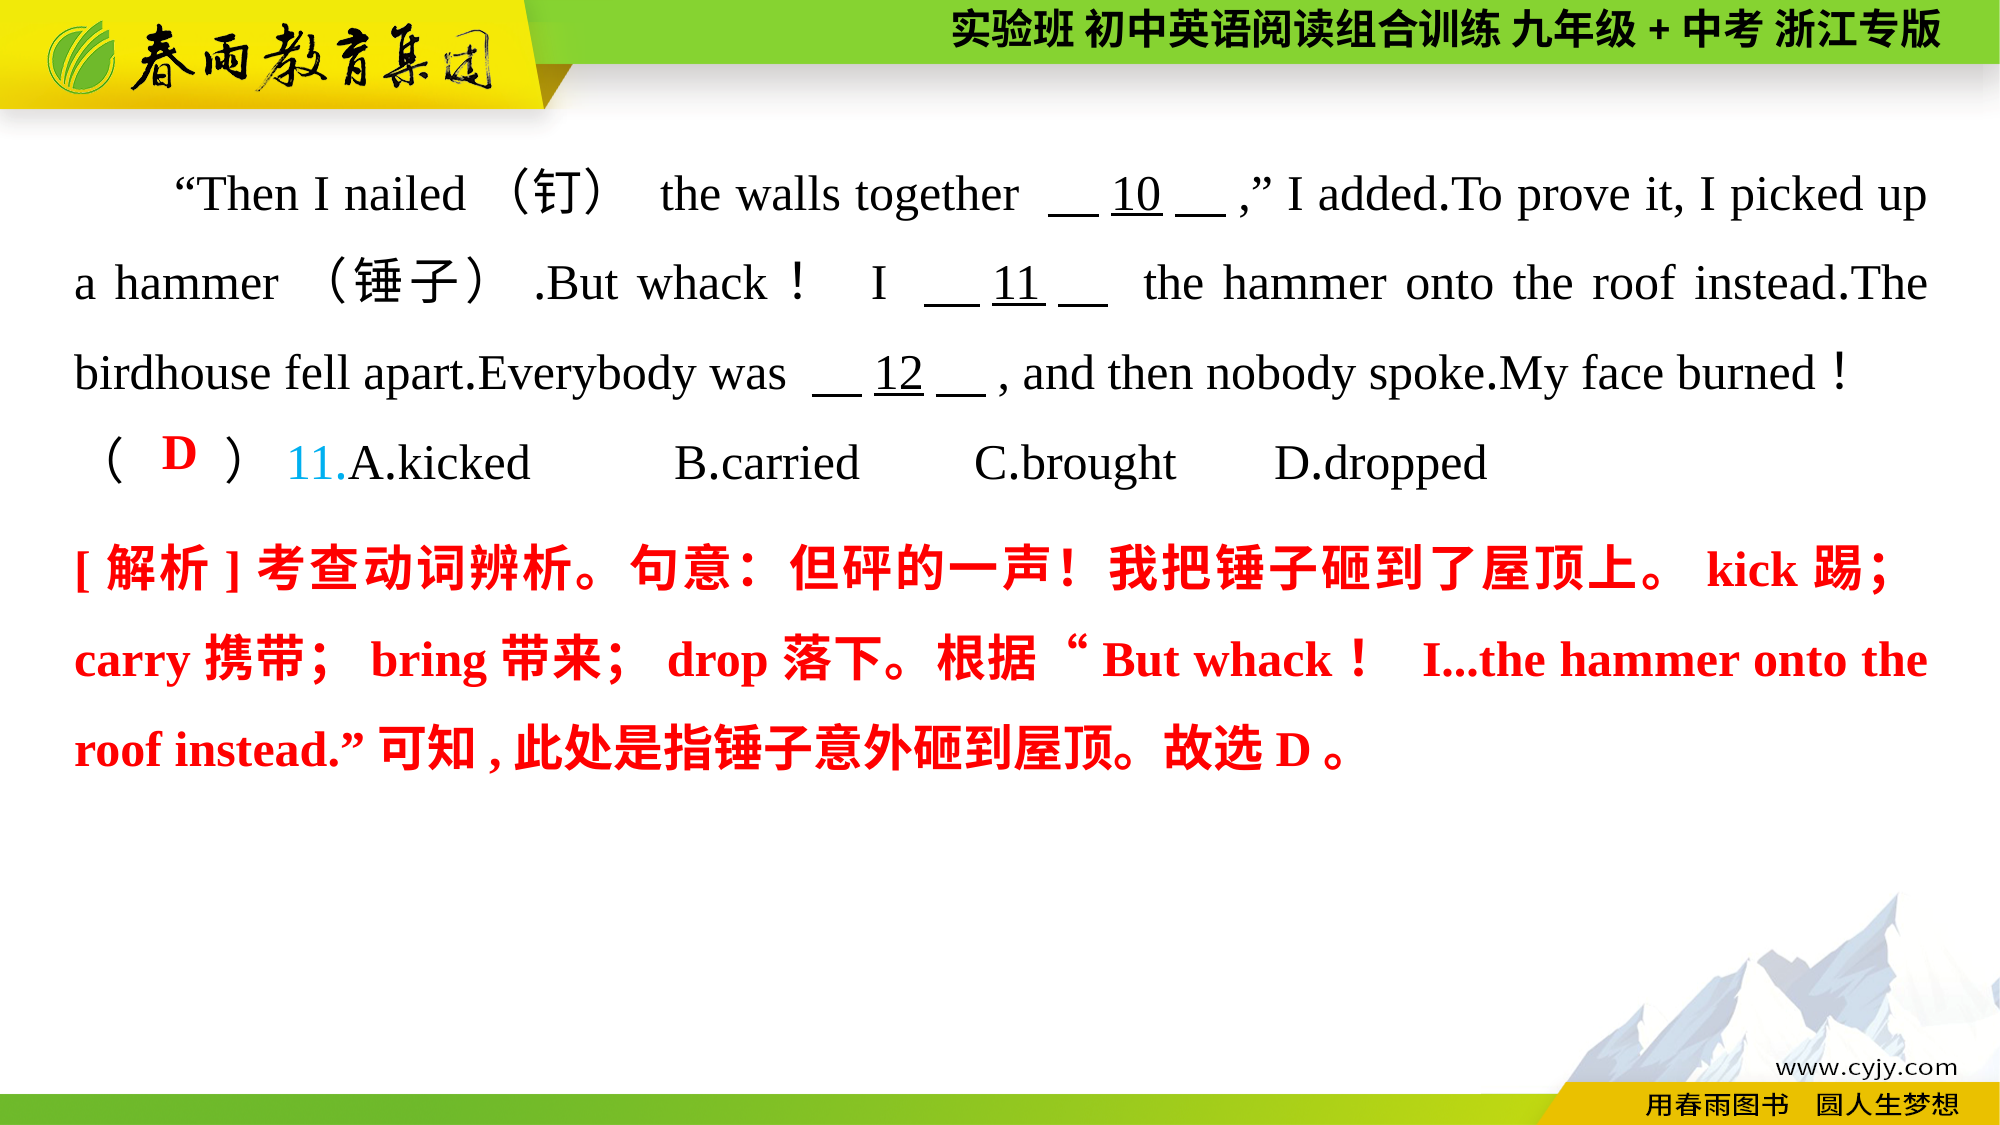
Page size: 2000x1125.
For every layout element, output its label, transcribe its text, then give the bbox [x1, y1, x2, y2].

text_box D [147, 411, 213, 487]
picture [0, 0, 2000, 1125]
list “Then I nailed（钉） the walls together 10 ,” I added.To prove it, I picked up a hammer（锤子）.But whack！ I 11 the hammer onto the roof instead.The birdhouse fell apart.Everybody was 12 , and then nobody spoke.My face burned！ （ ）11.A.kicked B.carried C.brought D.dropped [59, 122, 1944, 498]
text_box [解析]考查动词辨析。句意：但砰的一声！我把锤子砸到了屋顶上。kick踢；carry携带；bring带来；drop落下。根据“But whack！ I...the hammer onto the roof instead.”可知,此处是指锤子意外砸到屋顶。故选D。 [59, 498, 1944, 784]
